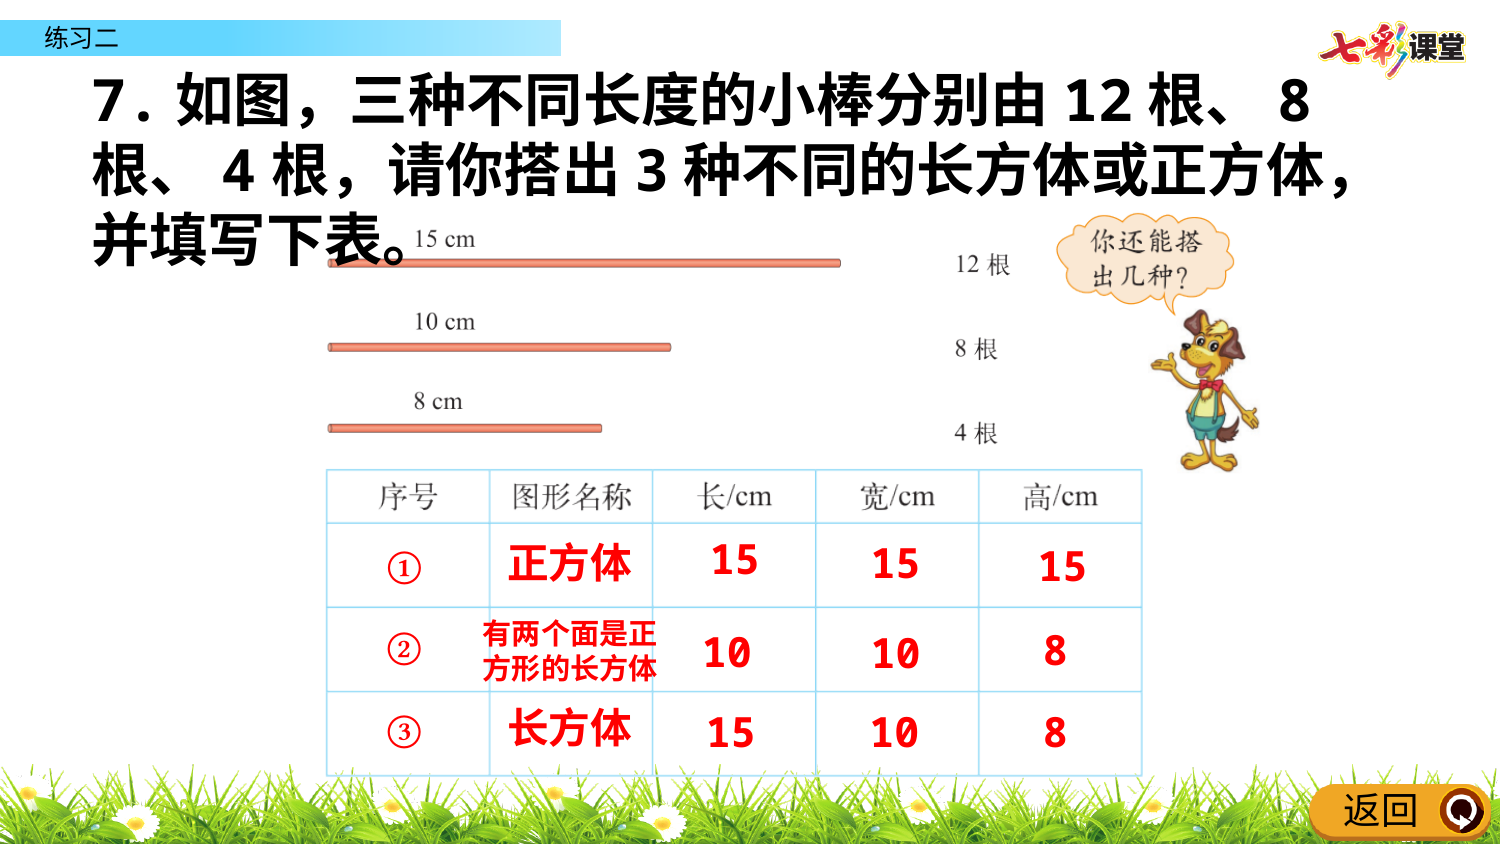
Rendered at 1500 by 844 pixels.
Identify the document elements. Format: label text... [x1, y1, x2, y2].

picture [1316, 20, 1468, 80]
text_box 7.如图，三种不同长度的小棒分别由12根、8根、4根，请你搭出3种不同的长方体或正方体，并填写下表。 [76, 55, 1400, 281]
picture [0, 193, 1500, 844]
